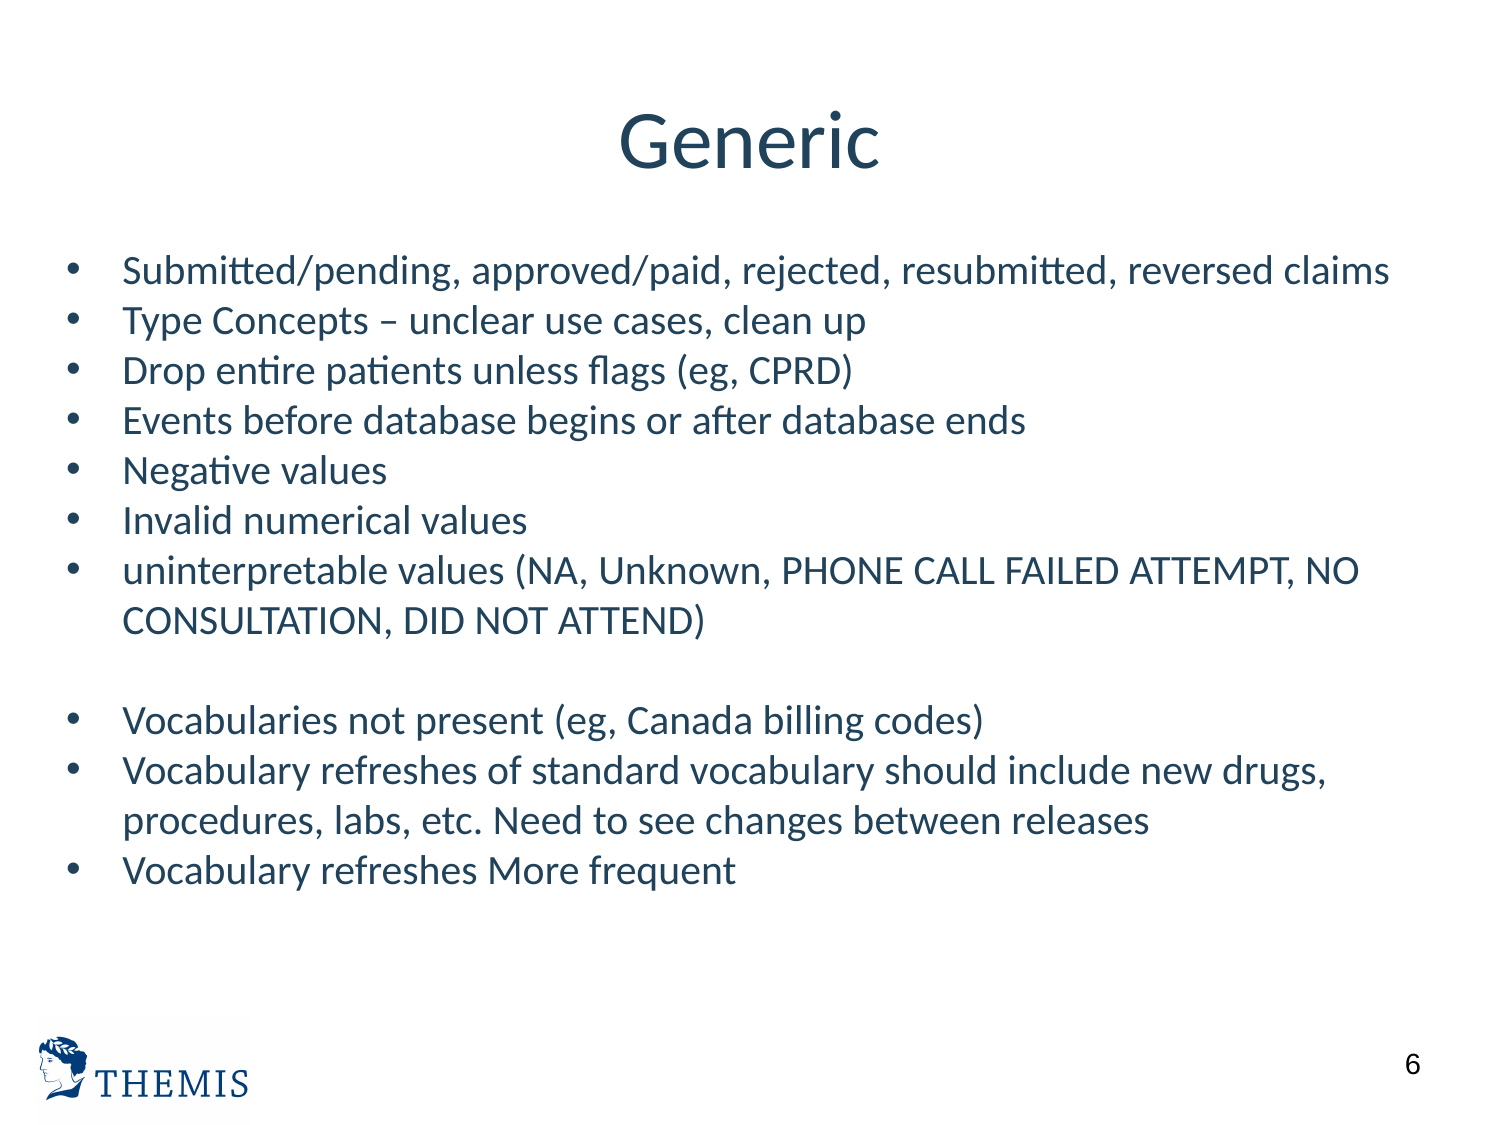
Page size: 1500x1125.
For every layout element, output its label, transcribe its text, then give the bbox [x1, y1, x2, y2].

list Submitted/pending, approved/paid, rejected, resubmitted, reversed claims Type Concepts – unclear use cases, clean up Drop entire patients unless flags (eg, CPRD) Events before database begins or after database ends Negative values Invalid numerical values uninterpretable values (NA, Unknown, PHONE CALL FAILED ATTEMPT, NO CONSULTATION, DID NOT ATTEND) Vocabularies not present (eg, Canada billing codes) Vocabulary refreshes of standard vocabulary should include new drugs, procedures, labs, etc. Need to see changes between releases Vocabulary refreshes More frequent [51, 227, 1449, 975]
title Generic [51, 72, 1449, 199]
slide_number 6 [1389, 1019, 1480, 1106]
picture [37, 1017, 250, 1125]
